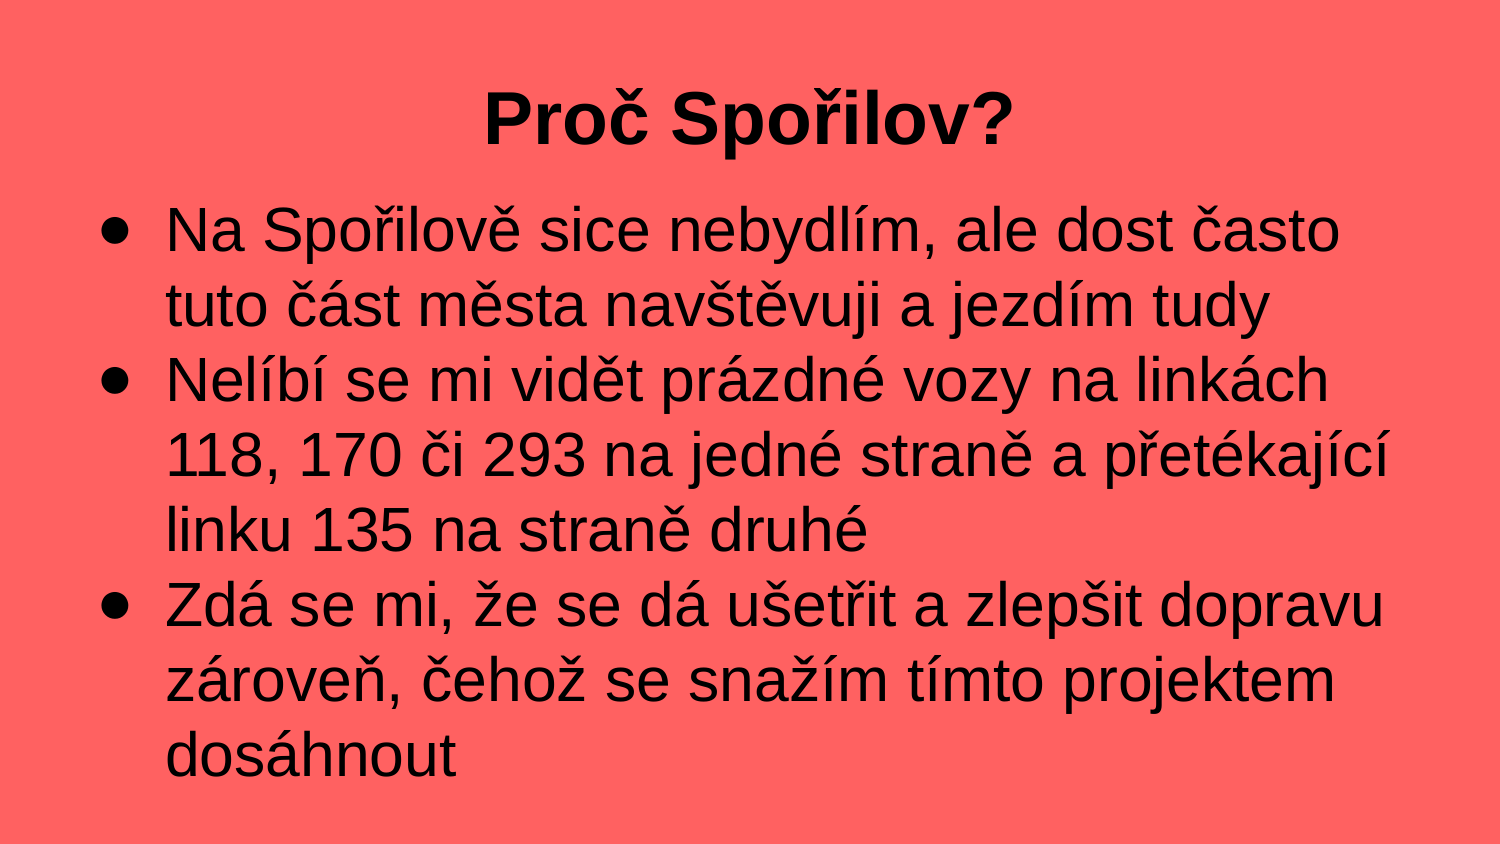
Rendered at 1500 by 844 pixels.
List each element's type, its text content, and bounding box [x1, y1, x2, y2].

title Proč Spořilov? [75, 3, 1425, 174]
list Na Spořilově sice nebydlím, ale dost často tuto část města navštěvuji a jezdím tudy Nelíbí se mi vidět prázdné vozy na linkách 118, 170 či 293 na jedné straně a přetékající linku 135 na straně druhé Zdá se mi, že se dá ušetřit a zlepšit dopravu zároveň, čehož se snažím tímto projektem dosáhnout [75, 174, 1425, 805]
